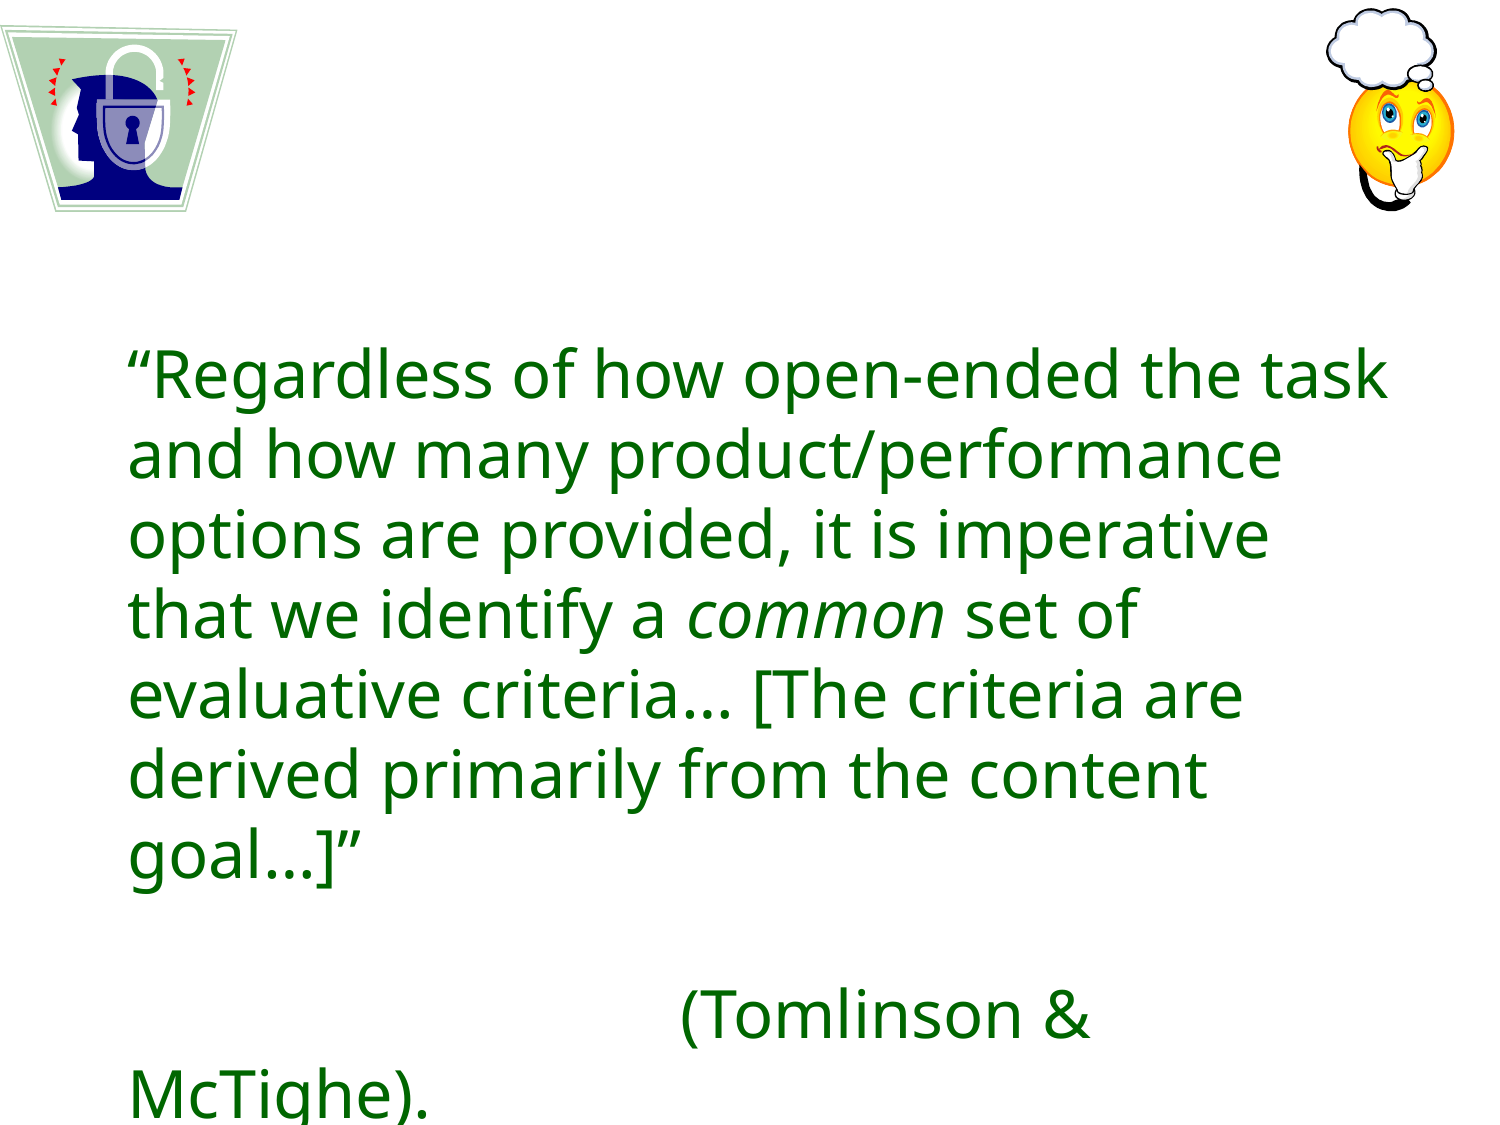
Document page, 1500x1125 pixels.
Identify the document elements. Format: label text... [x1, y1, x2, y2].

picture [0, 24, 238, 213]
text_box “Regardless of how open-ended the task and how many product/performance options are provided, it is imperative that we identify a common set of evaluative criteria… [The criteria are derived primarily from the content goal…]” (Tomlinson & McTighe). [112, 324, 1424, 1125]
picture [1325, 7, 1456, 213]
